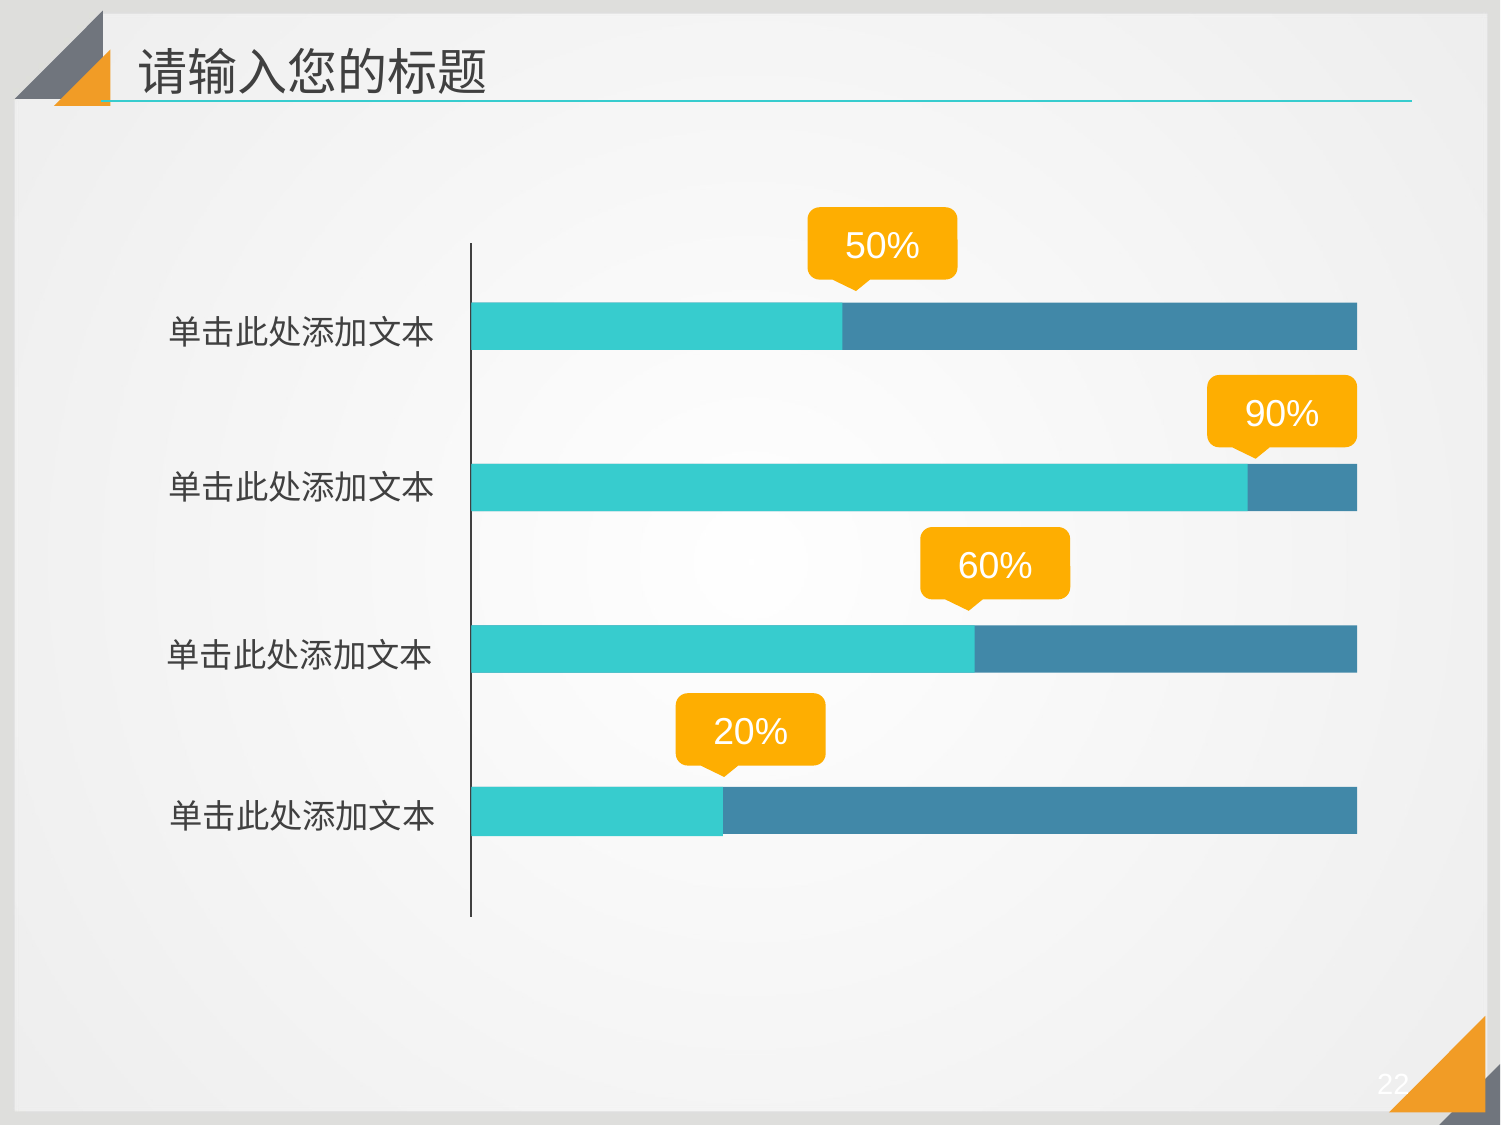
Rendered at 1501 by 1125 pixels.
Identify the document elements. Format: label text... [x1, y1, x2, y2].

text_box [476, 302, 843, 350]
text_box [975, 625, 1358, 673]
text_box [476, 786, 723, 837]
text_box 单击此处添加文本 [84, 787, 451, 843]
text_box 60% [920, 527, 1071, 611]
text_box [723, 786, 1358, 834]
text_box 50% [807, 207, 958, 292]
text_box [14, 10, 103, 99]
text_box 请输入您的标题 [122, 32, 503, 100]
text_box 单击此处添加文本 [83, 303, 450, 359]
text_box 20% [675, 693, 826, 777]
picture [0, 0, 1501, 1125]
text_box [1248, 463, 1358, 512]
text_box 单击此处添加文本 [81, 626, 448, 682]
text_box [476, 625, 975, 673]
text_box [843, 302, 1358, 350]
text_box 90% [1207, 374, 1358, 459]
text_box 单击此处添加文本 [83, 458, 450, 514]
text_box [53, 49, 111, 106]
text_box [476, 463, 1248, 512]
